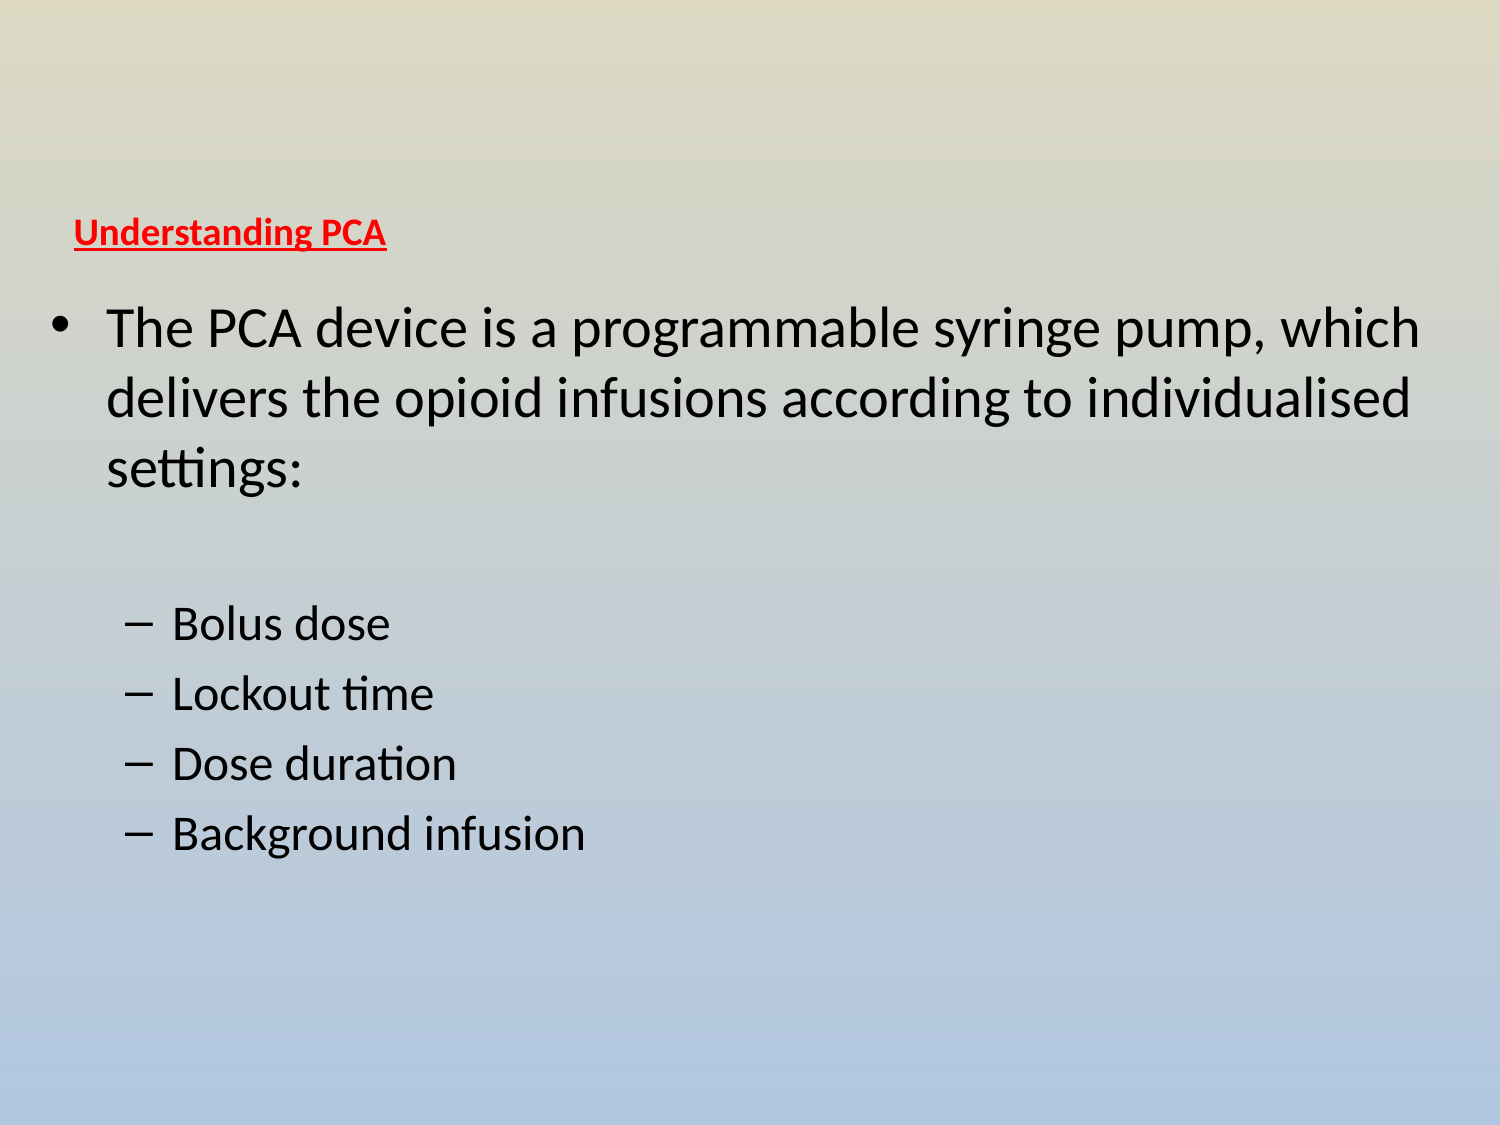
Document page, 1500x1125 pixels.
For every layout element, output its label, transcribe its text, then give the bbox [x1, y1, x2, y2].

list The PCA device is a programmable syringe pump, which delivers the opioid infusions according to individualised settings: Bolus dose Lockout time Dose duration Background infusion [34, 281, 1500, 1024]
title Understanding PCA [58, 198, 1409, 281]
